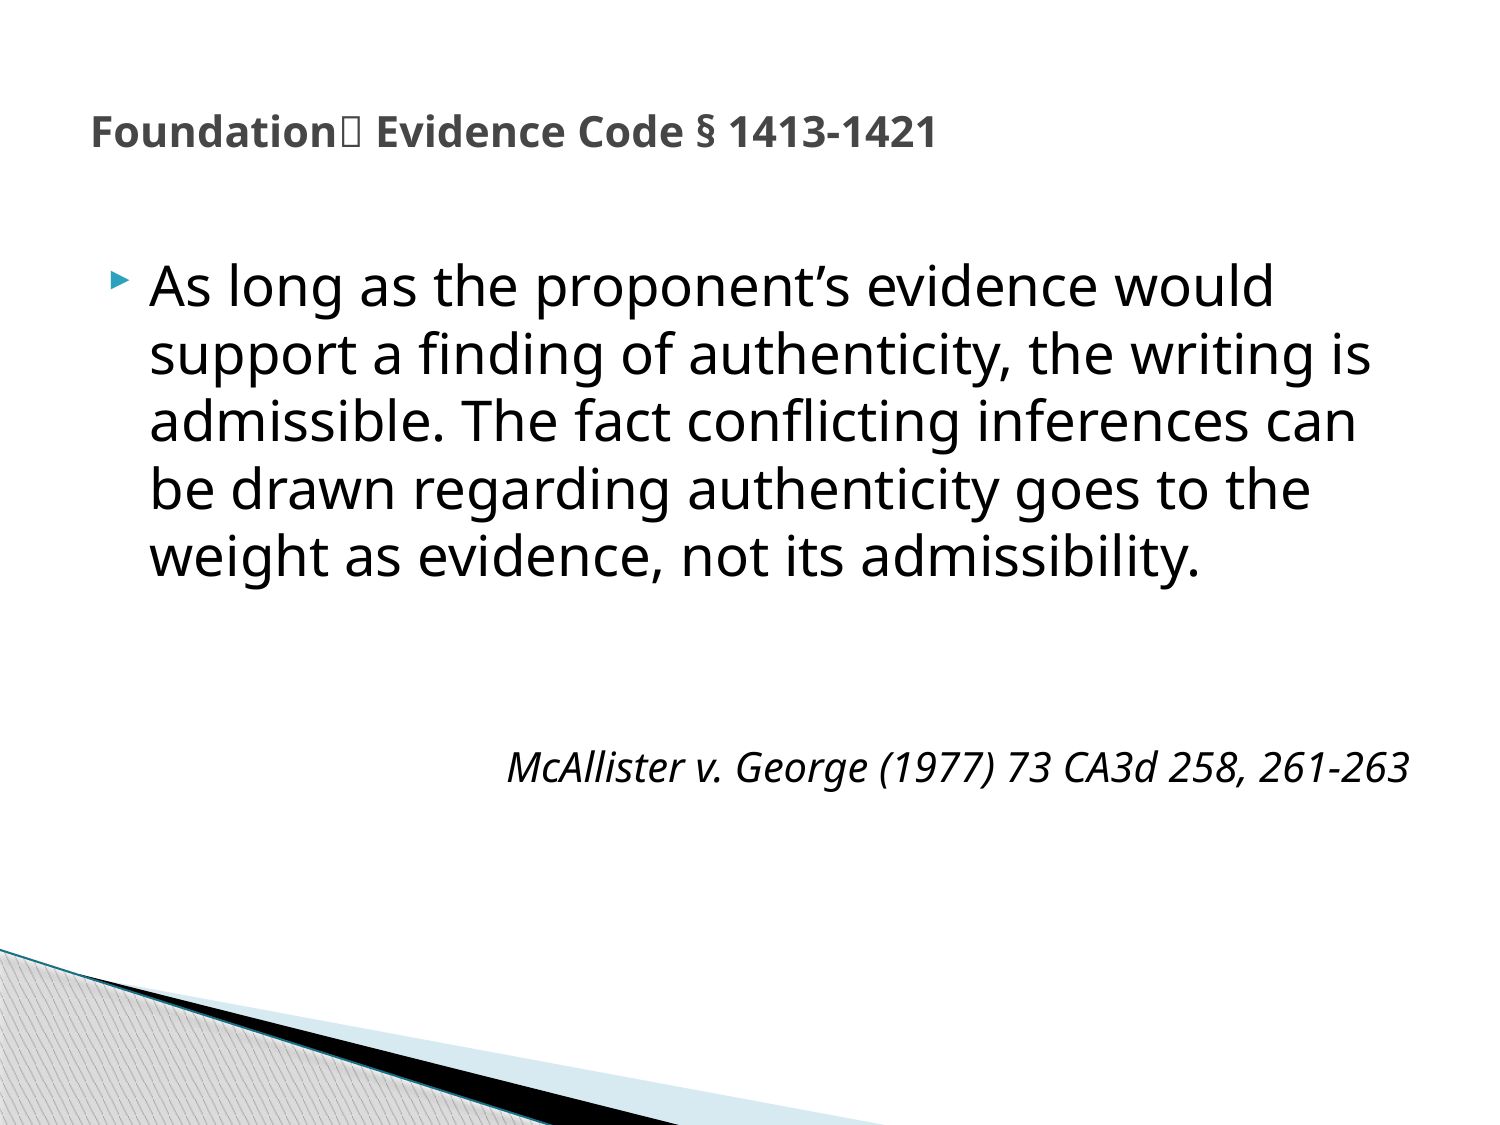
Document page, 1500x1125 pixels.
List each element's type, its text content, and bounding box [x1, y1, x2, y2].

list As long as the proponent’s evidence would support a finding of authenticity, the writing is admissible. The fact conflicting inferences can be drawn regarding authenticity goes to the weight as evidence, not its admissibility. McAllister v. George (1977) 73 CA3d 258, 261-263 [75, 243, 1425, 986]
title Foundation Evidence Code § 1413-1421 [75, 45, 1425, 233]
